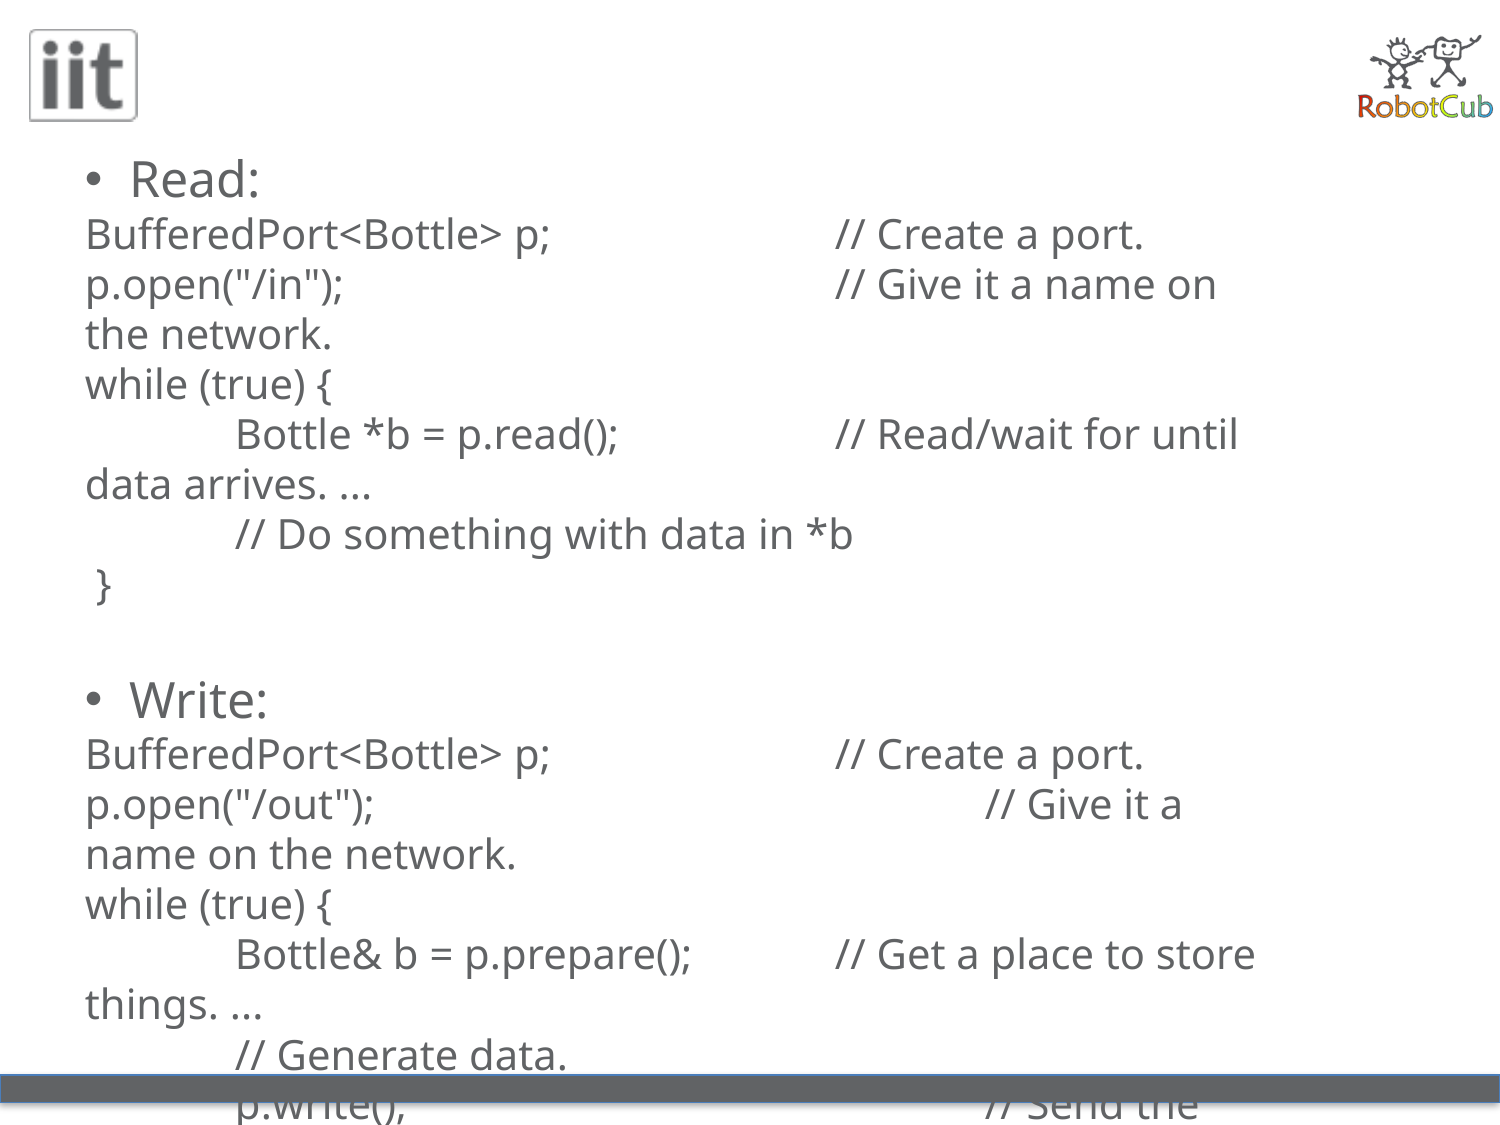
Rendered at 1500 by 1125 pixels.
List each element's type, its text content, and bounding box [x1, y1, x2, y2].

picture [1356, 29, 1494, 122]
picture [29, 29, 138, 122]
text_box Read: BufferedPort<Bottle> p; // Create a port. p.open("/in"); // Give it a name on the network. while (true) { Bottle *b = p.read(); // Read/wait for until data arrives. ... // Do something with data in *b } Write: BufferedPort<Bottle> p; // Create a port. p.open("/out"); // Give it a name on the network. while (true) { Bottle& b = p.prepare(); // Get a place to store things. ... // Generate data. p.write(); // Send the data. } [70, 140, 1301, 1125]
